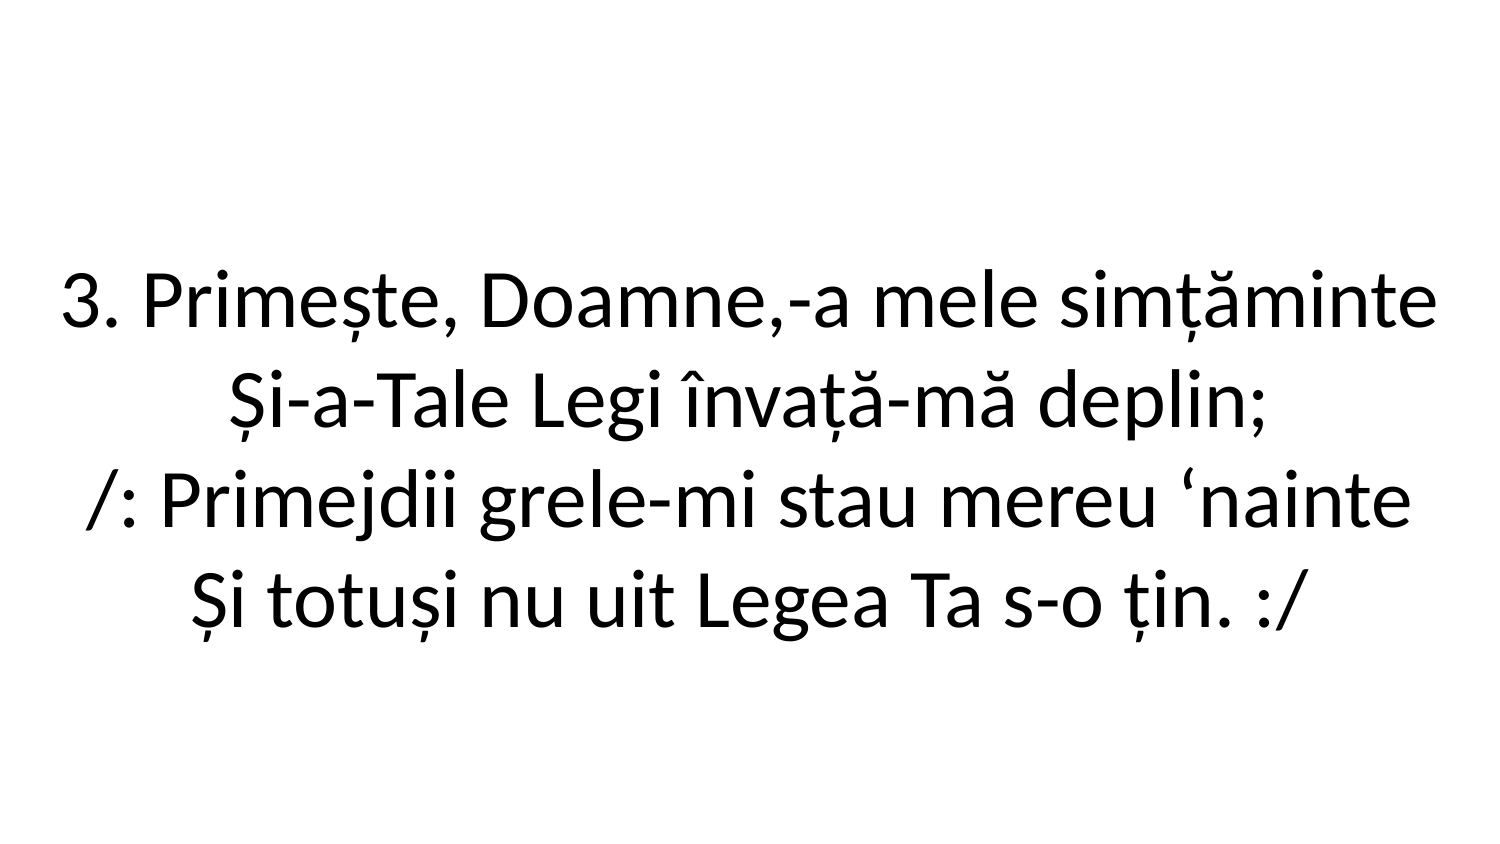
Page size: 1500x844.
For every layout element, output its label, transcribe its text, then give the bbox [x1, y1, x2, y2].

text_box 3. Primește, Doamne,-a mele simțăminte Și-a-Tale Legi învață-mă deplin; /: Primejdii grele-mi stau mereu ‘nainte Și totuși nu uit Legea Ta s-o țin. :/ [44, 192, 1456, 652]
